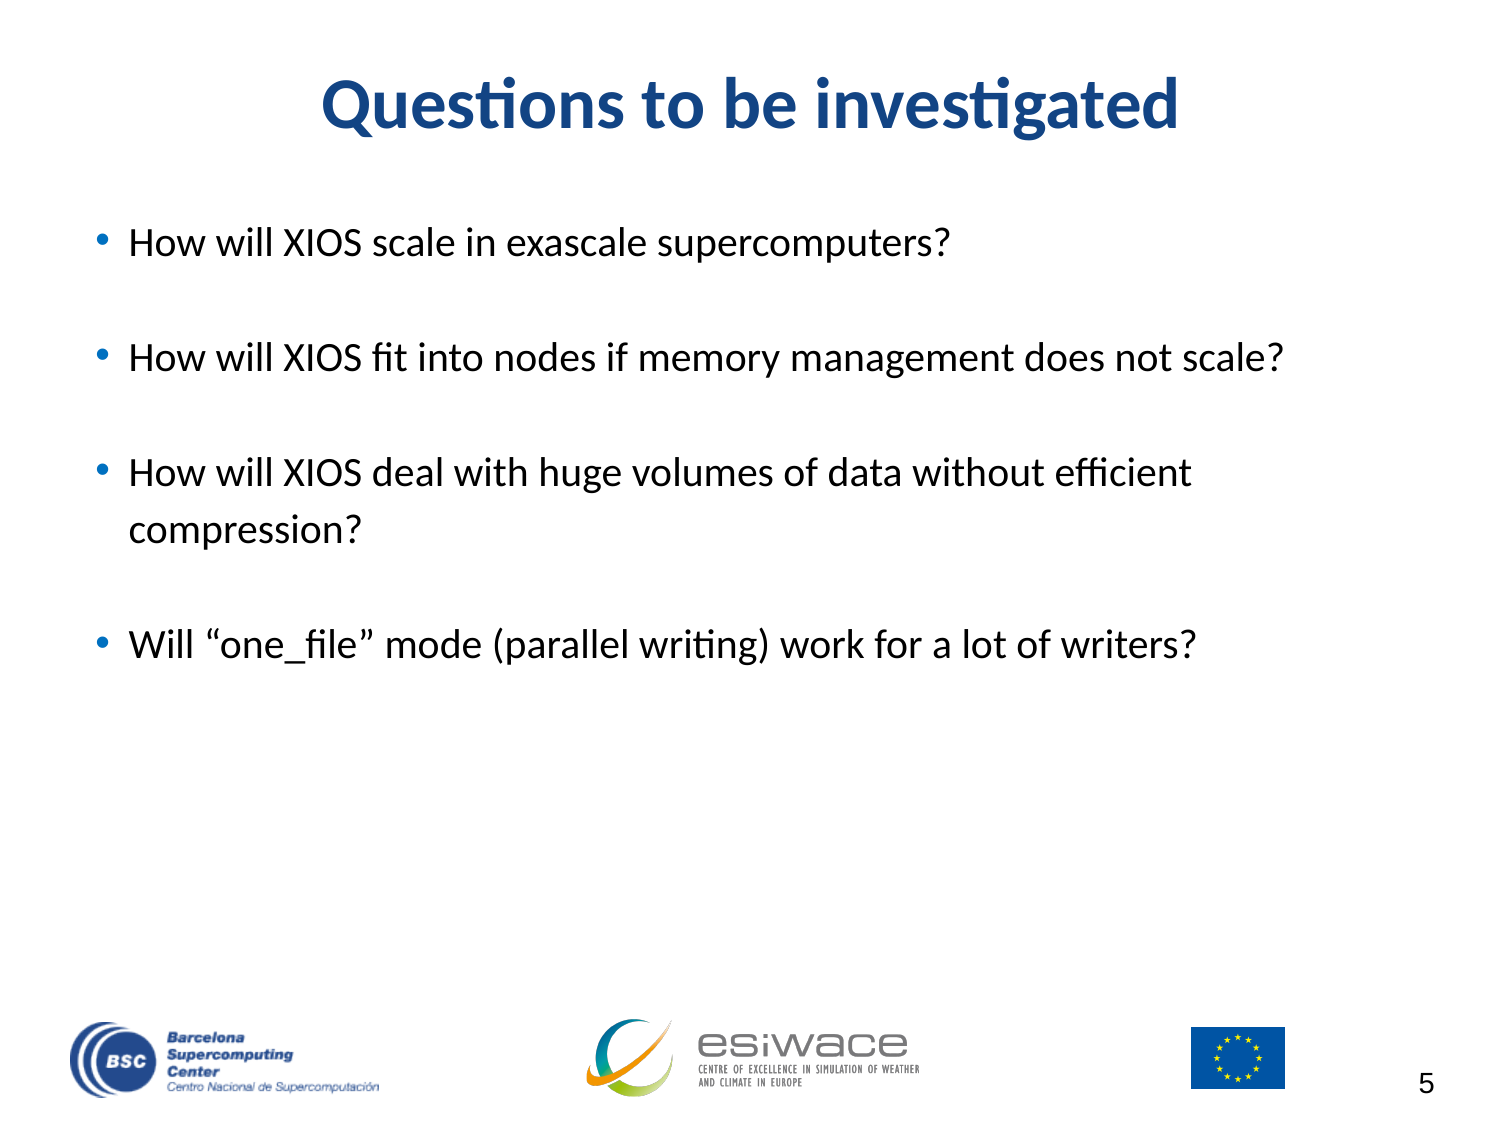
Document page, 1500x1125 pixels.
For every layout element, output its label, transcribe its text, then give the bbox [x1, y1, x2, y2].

picture [580, 1017, 920, 1099]
picture [70, 1022, 379, 1098]
picture [1190, 1027, 1285, 1090]
slide_number ‹#› [1403, 1038, 1494, 1125]
title Questions to be investigated [76, 35, 1427, 174]
list How will XIOS scale in exascale supercomputers? How will XIOS fit into nodes if memory management does not scale? How will XIOS deal with huge volumes of data without efficient compression? Will “one_file” mode (parallel writing) work for a lot of writers? [76, 199, 1427, 993]
